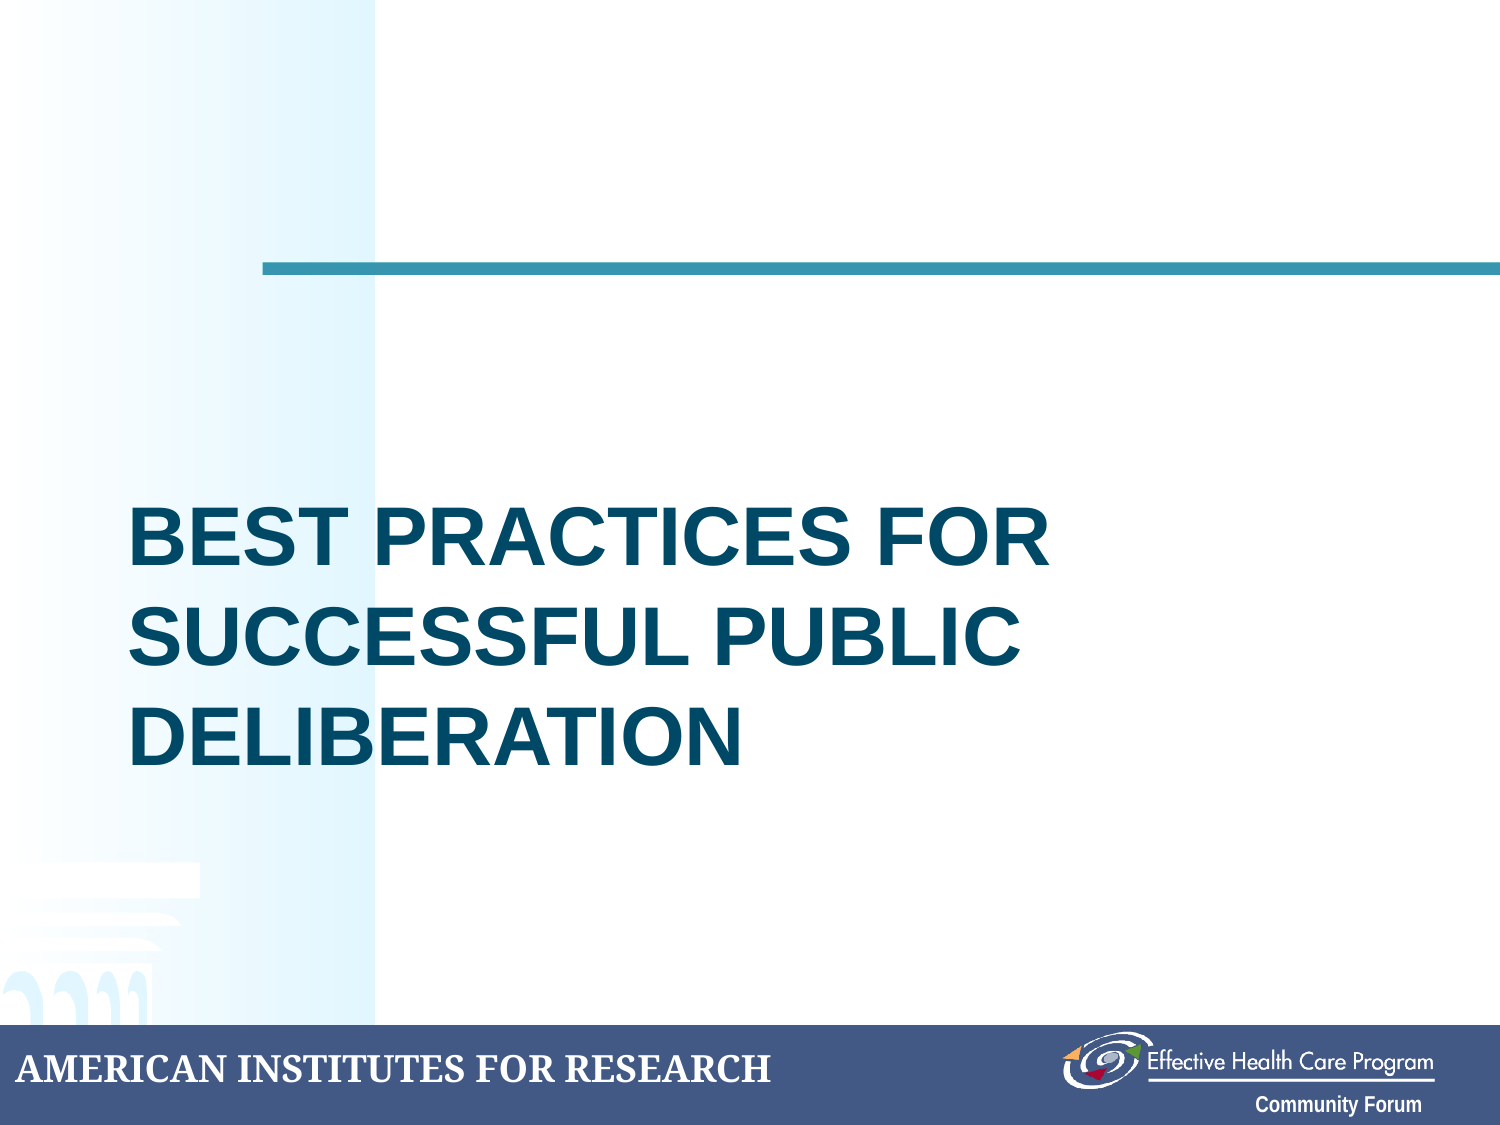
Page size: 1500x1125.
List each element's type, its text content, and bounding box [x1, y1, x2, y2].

title Best Practices For Successful Public Deliberation [112, 474, 1388, 699]
picture [1062, 1031, 1435, 1089]
